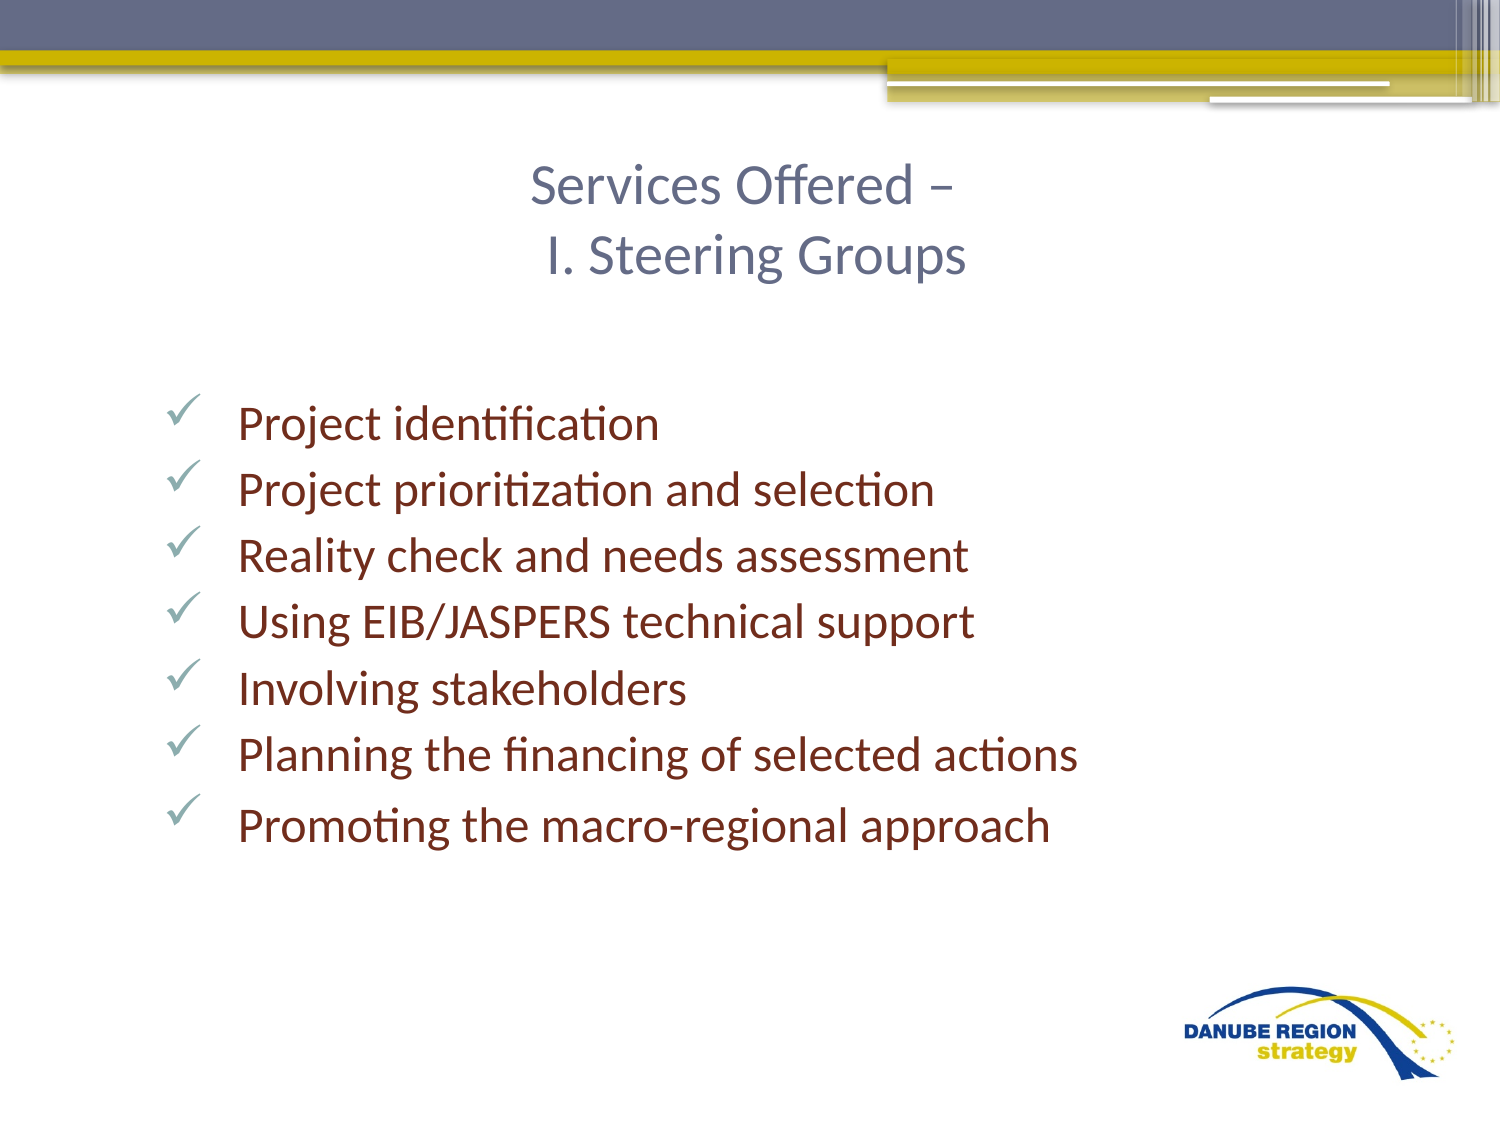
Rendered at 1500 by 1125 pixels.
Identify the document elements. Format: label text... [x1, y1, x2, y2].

list Project identification Project prioritization and selection Reality check and needs assessment Using EIB/JASPERS technical support Involving stakeholders Planning the financing of selected actions Promoting the macro-regional approach [81, 316, 1433, 1026]
picture [1171, 972, 1468, 1094]
title Services Offered – I. Steering Groups [81, 128, 1433, 305]
